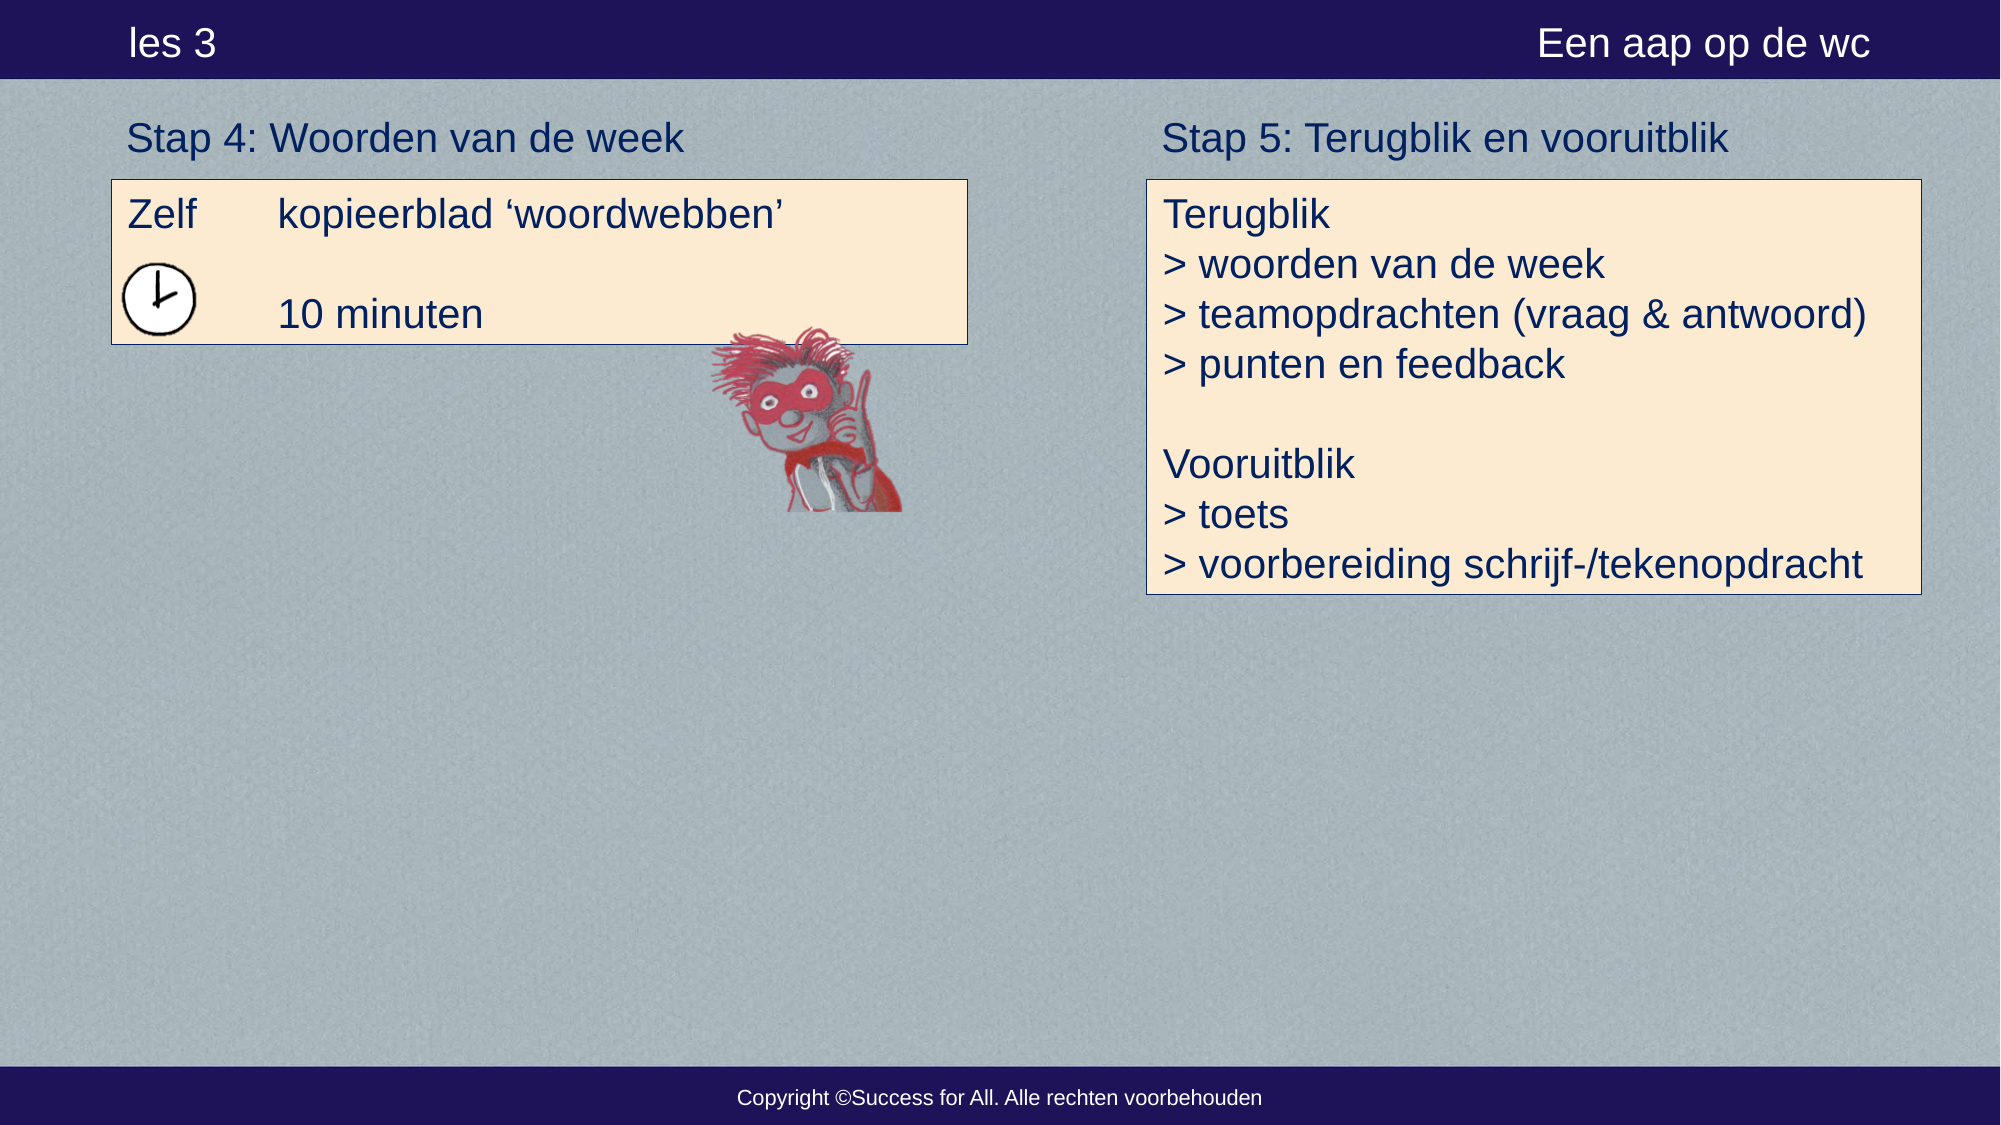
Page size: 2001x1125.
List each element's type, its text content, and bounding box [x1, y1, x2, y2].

text_box Terugblik > woorden van de week > teamopdrachten (vraag & antwoord) > punten en feedback Vooruitblik > toets > voorbereiding schrijf-/tekenopdracht [1146, 179, 1922, 595]
text_box Een aap op de wc [999, 8, 1886, 73]
text_box Stap 5: Terugblik en vooruitblik [1146, 103, 1939, 169]
picture [0, 0, 2001, 1125]
text_box Zelf kopieerblad ‘woordwebben’ 10 minuten [111, 179, 968, 345]
text_box Stap 4: Woorden van de week [111, 103, 904, 168]
text_box les 3 [114, 8, 354, 73]
text_box Copyright ©Success for All. Alle rechten voorbehouden [0, 1076, 2000, 1125]
